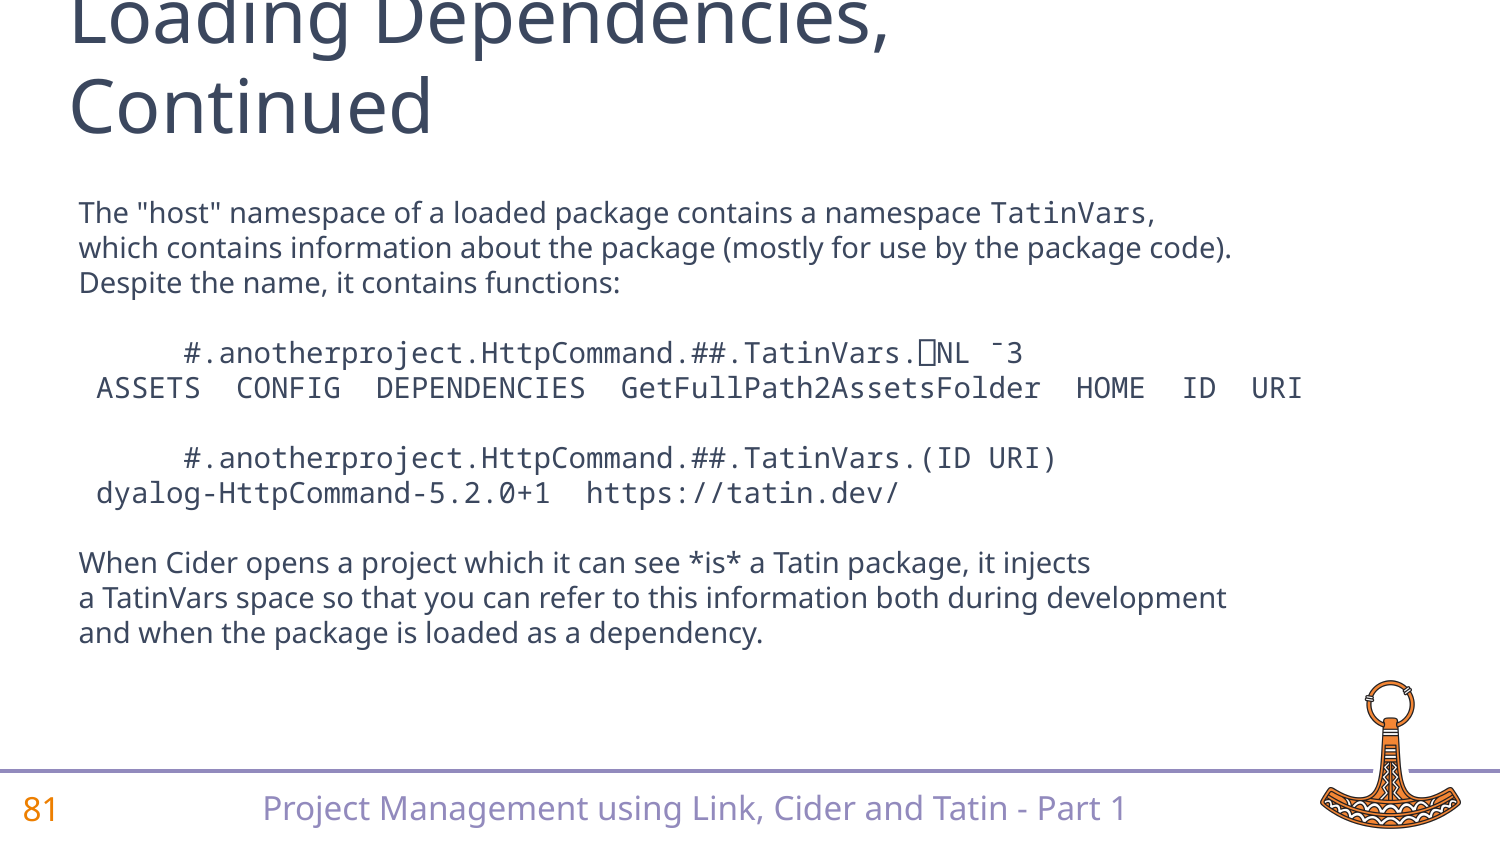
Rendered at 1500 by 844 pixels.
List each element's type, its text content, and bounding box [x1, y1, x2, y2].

list The "host" namespace of a loaded package contains a namespace TatinVars, which contains information about the package (mostly for use by the package code). Despite the name, it contains functions: #.anotherproject.HttpCommand.##.TatinVars.⎕NL ¯3 ASSETS CONFIG DEPENDENCIES GetFullPath2AssetsFolder HOME ID URI #.anotherproject.HttpCommand.##.TatinVars.(ID URI) dyalog-HttpCommand-5.2.0+1 https://tatin.dev/ When Cider opens a project which it can see *is* a Tatin package, it injects a TatinVars space so that you can refer to this information both during development and when the package is loaded as a dependency. [63, 177, 1466, 667]
picture [1320, 680, 1461, 829]
title Loading Dependencies, Continued [53, 43, 1203, 157]
